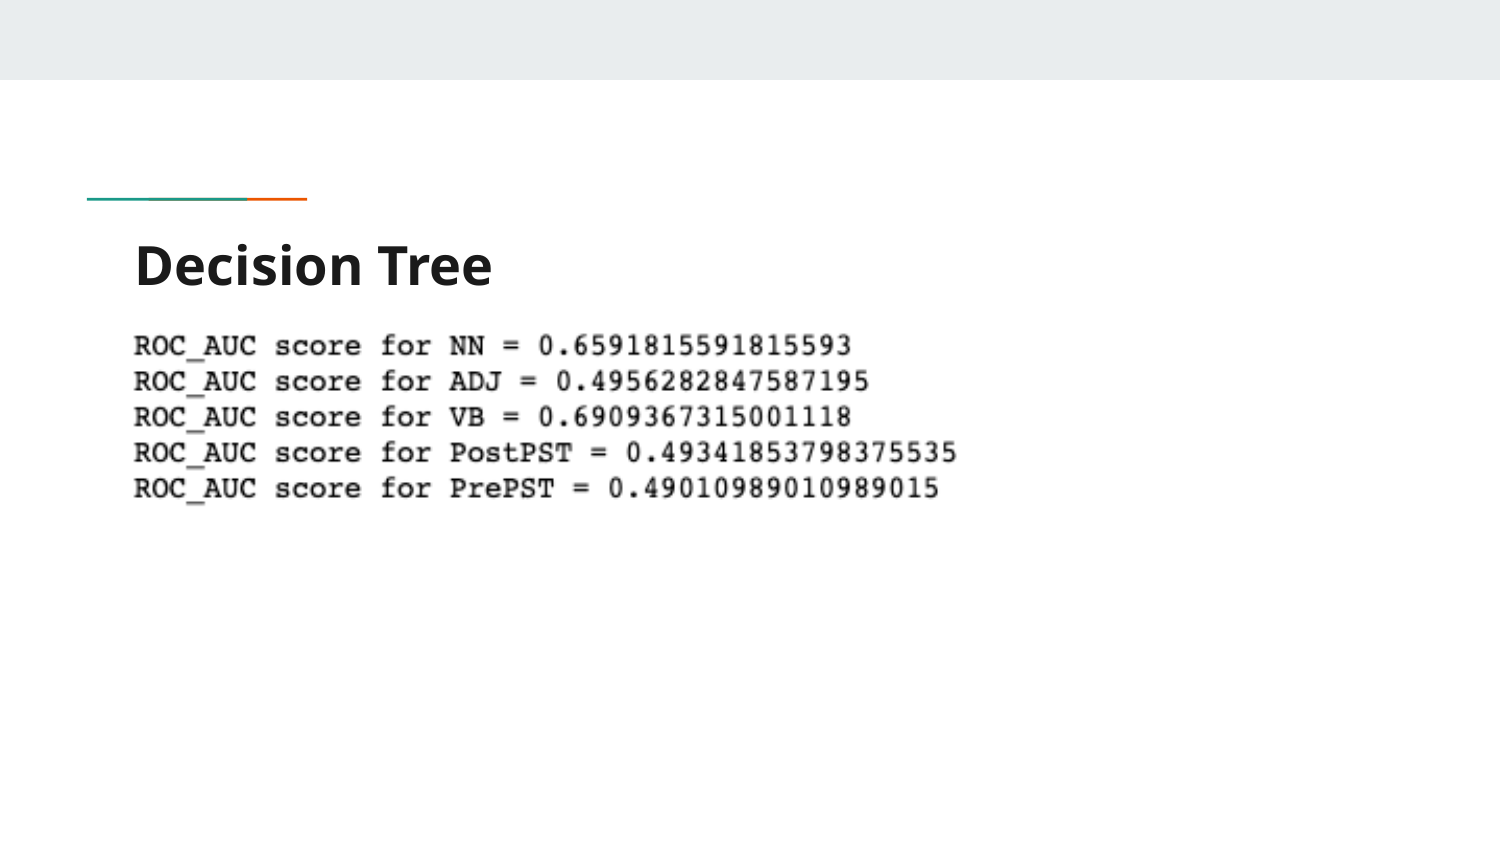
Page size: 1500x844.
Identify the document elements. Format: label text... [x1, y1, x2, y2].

title Decision Tree [119, 216, 1381, 305]
picture [122, 326, 1011, 524]
